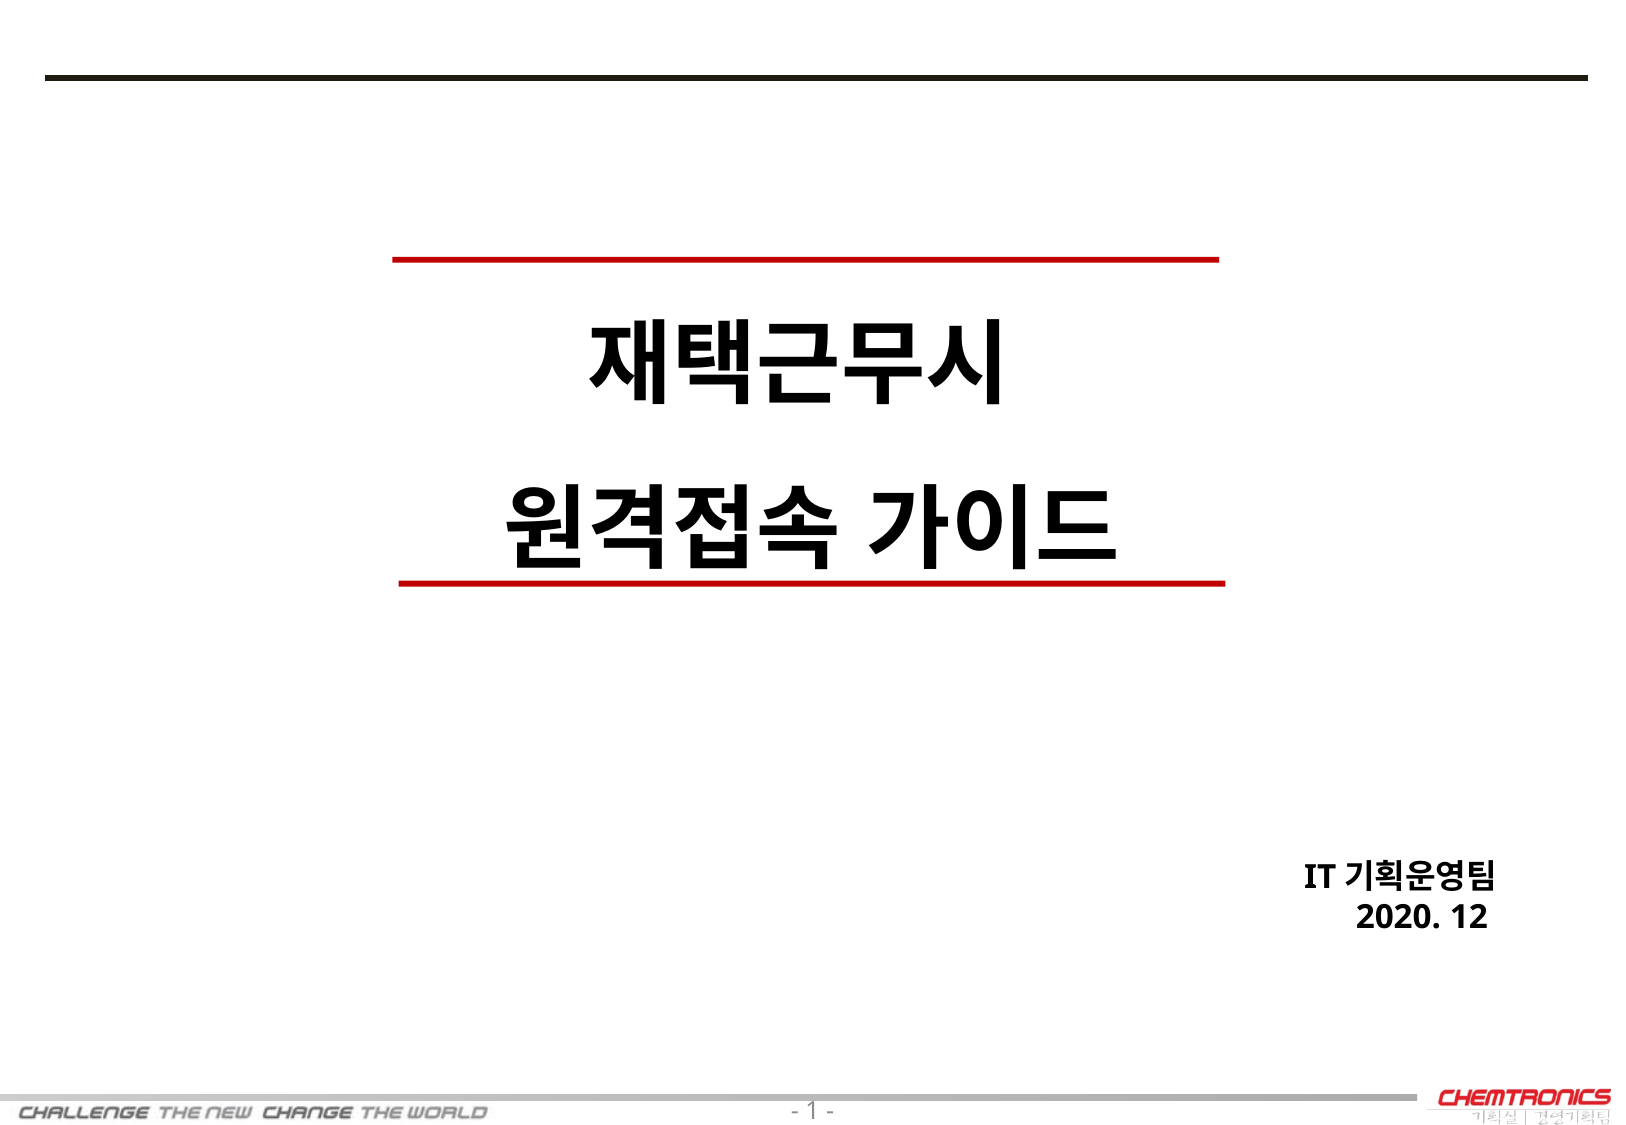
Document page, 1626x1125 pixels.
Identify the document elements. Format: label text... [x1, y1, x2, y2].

slide_number - 1 - [622, 1081, 1003, 1125]
picture [1426, 1084, 1622, 1125]
picture [0, 1103, 502, 1123]
text_box [392, 256, 1220, 263]
text_box IT기획운영팀 2020. 12 [1063, 847, 1512, 943]
text_box [398, 580, 1226, 587]
text_box 재택근무시 원격접속 가이드 [63, 242, 1561, 588]
